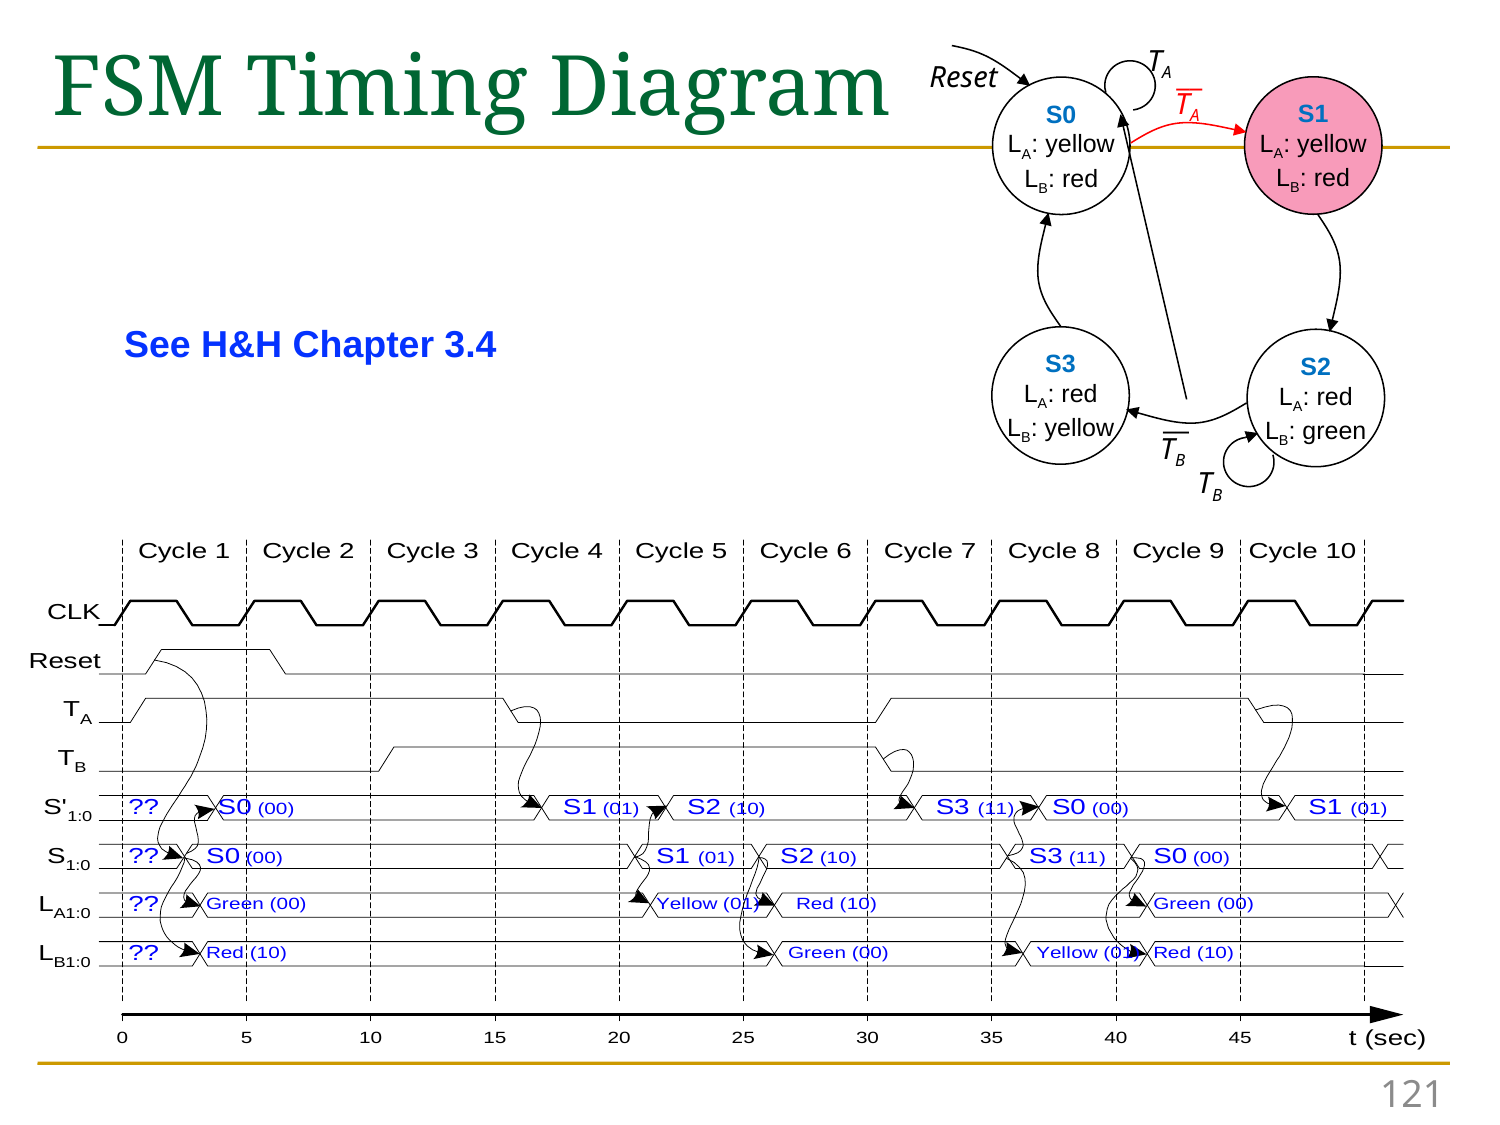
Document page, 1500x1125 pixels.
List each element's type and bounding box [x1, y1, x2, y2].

title [37, 24, 1450, 200]
list [0, 524, 1476, 1066]
title [1143, 90, 1160, 134]
title [1013, 78, 1026, 90]
slide_number [1121, 1066, 1460, 1125]
text_box [914, 35, 1397, 512]
title [1143, 134, 1232, 200]
text_box [109, 312, 512, 373]
